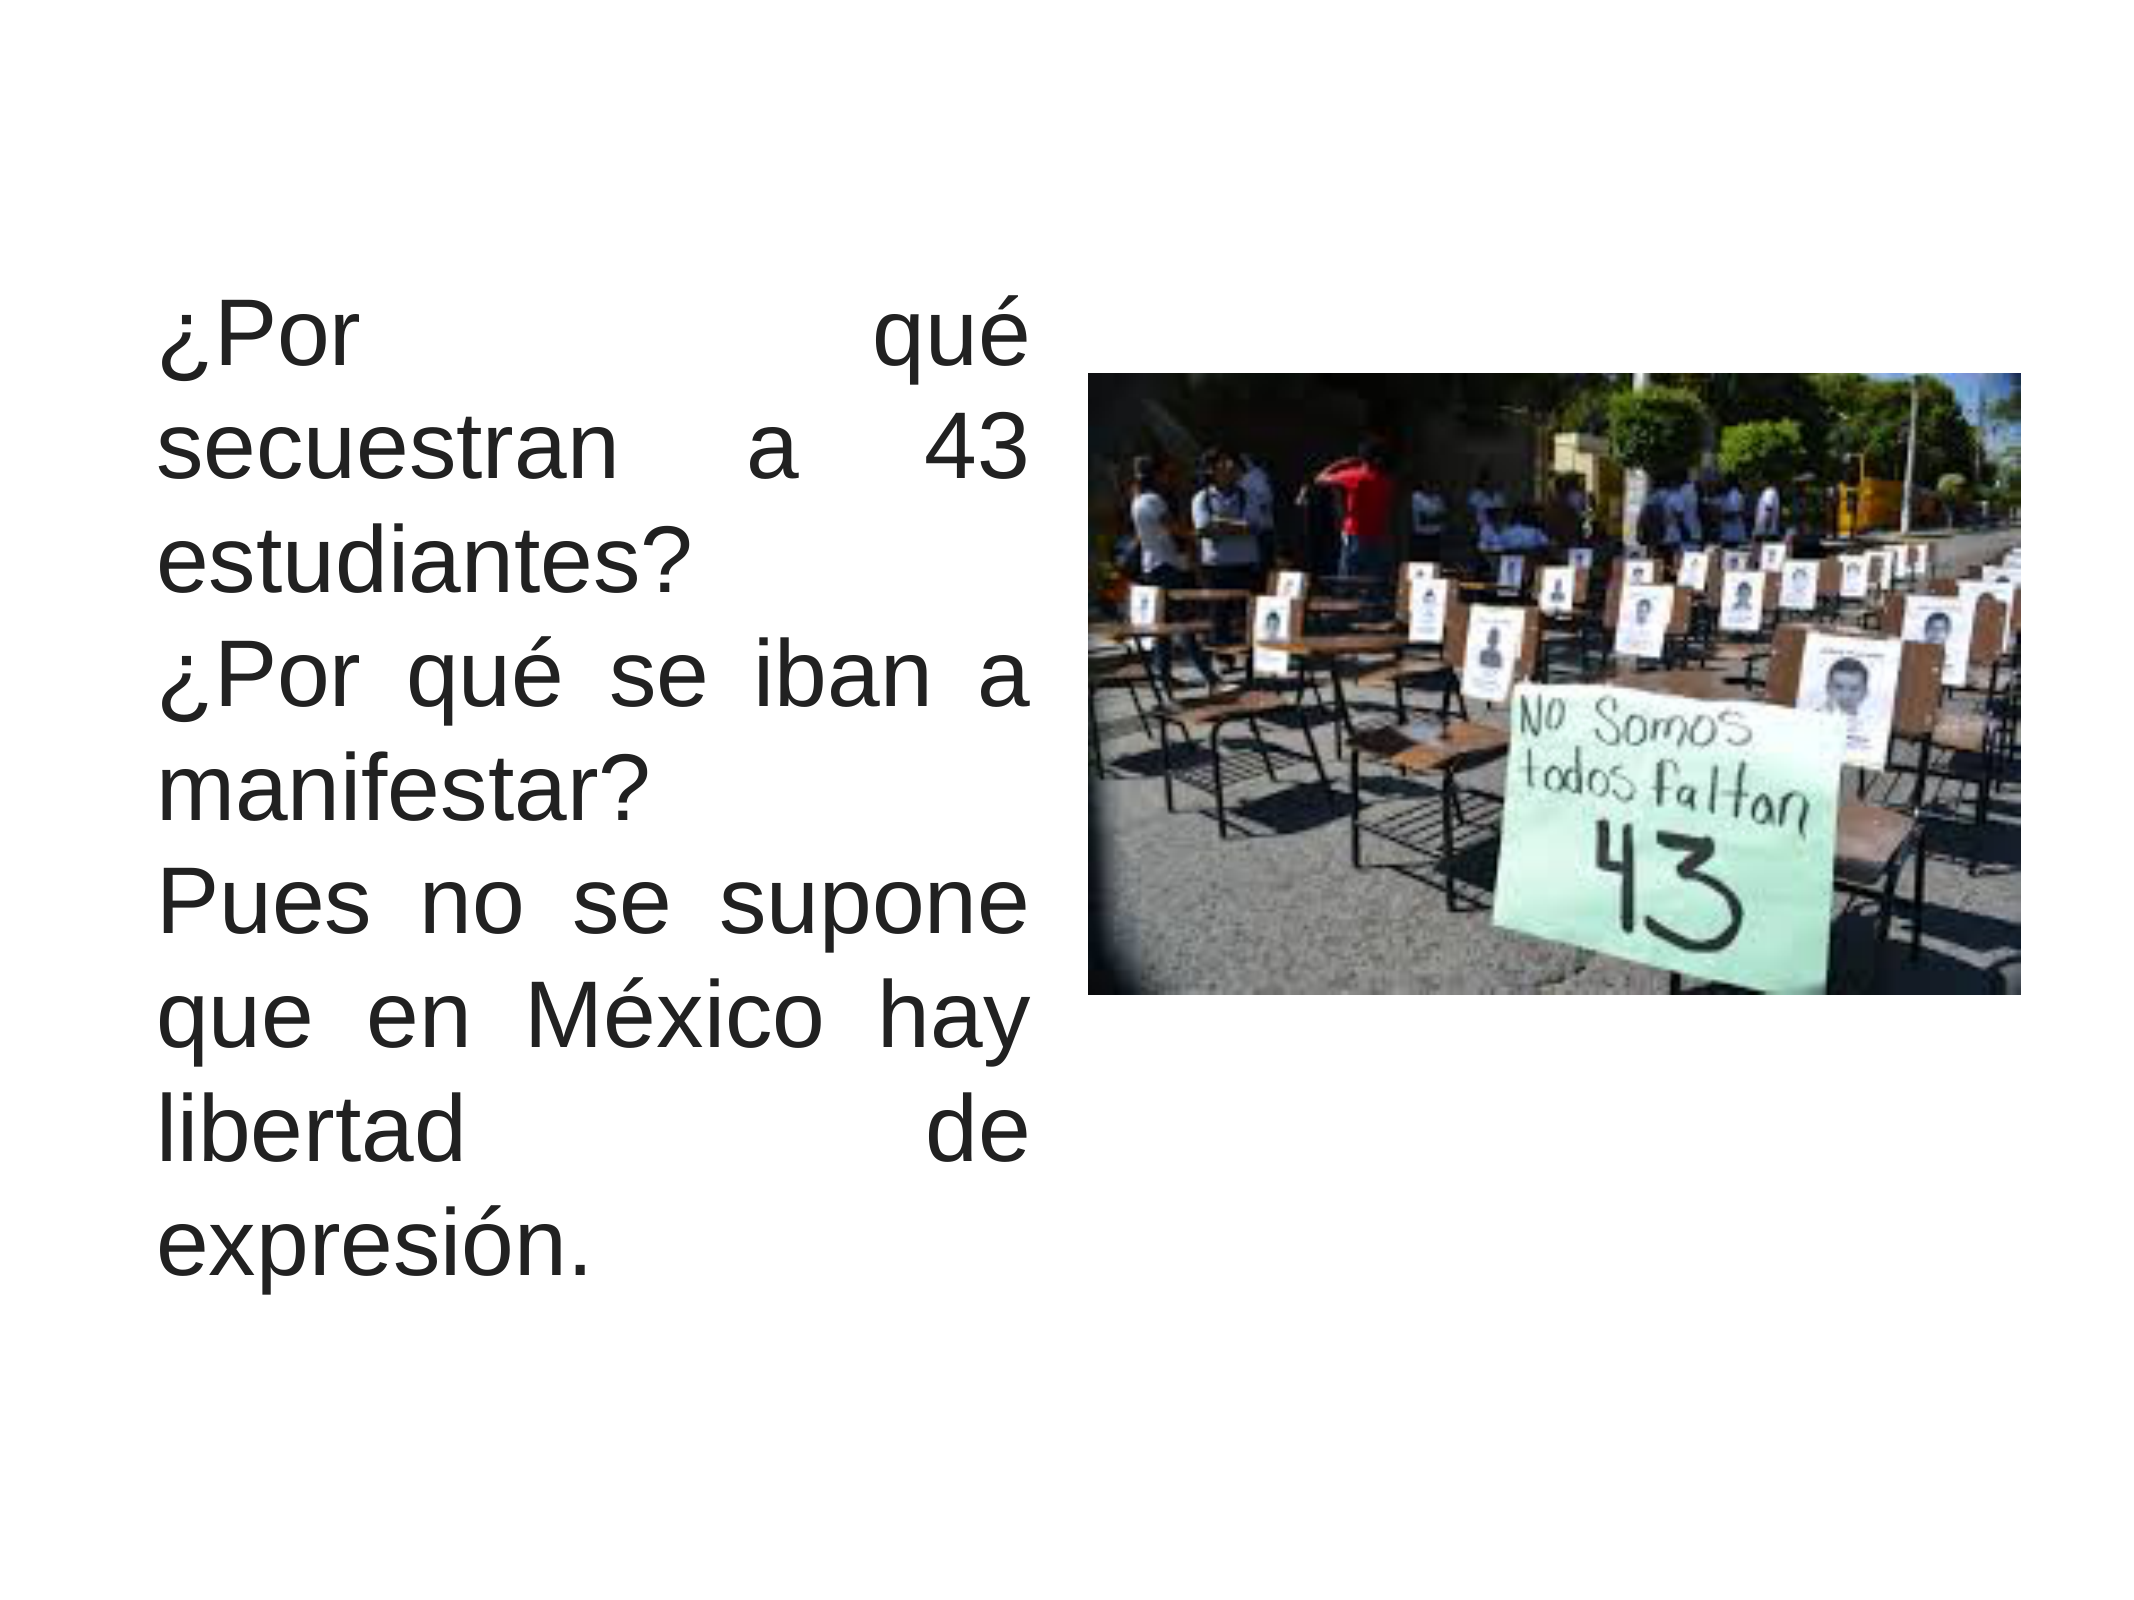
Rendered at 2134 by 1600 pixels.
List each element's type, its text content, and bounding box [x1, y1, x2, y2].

picture [1088, 373, 2022, 995]
list ¿Por qué secuestran a 43 estudiantes? ¿Por qué se iban a manifestar? Pues no se supone que en México hay libertad de expresión. [155, 266, 1032, 1299]
